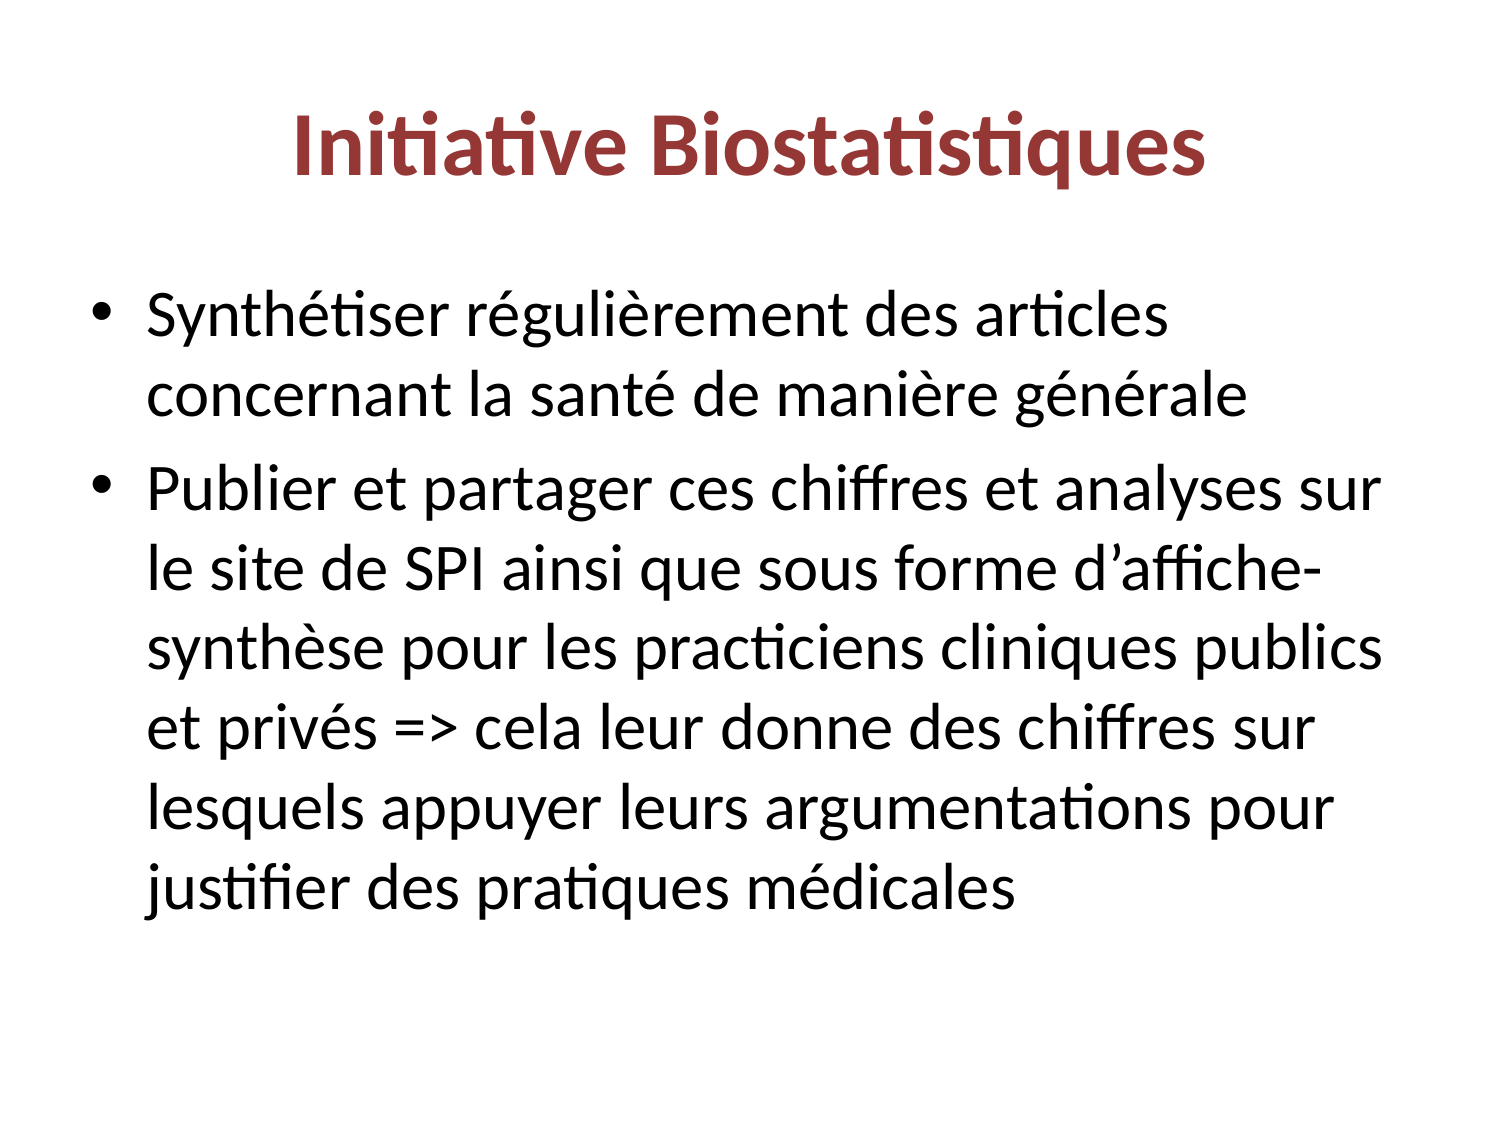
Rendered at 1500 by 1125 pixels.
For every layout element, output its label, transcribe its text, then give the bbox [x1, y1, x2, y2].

title Initiative Biostatistiques [75, 45, 1425, 233]
list Synthétiser régulièrement des articles concernant la santé de manière générale Publier et partager ces chiffres et analyses sur le site de SPI ainsi que sous forme d’affiche-synthèse pour les practiciens cliniques publics et privés => cela leur donne des chiffres sur lesquels appuyer leurs argumentations pour justifier des pratiques médicales [75, 262, 1425, 1005]
